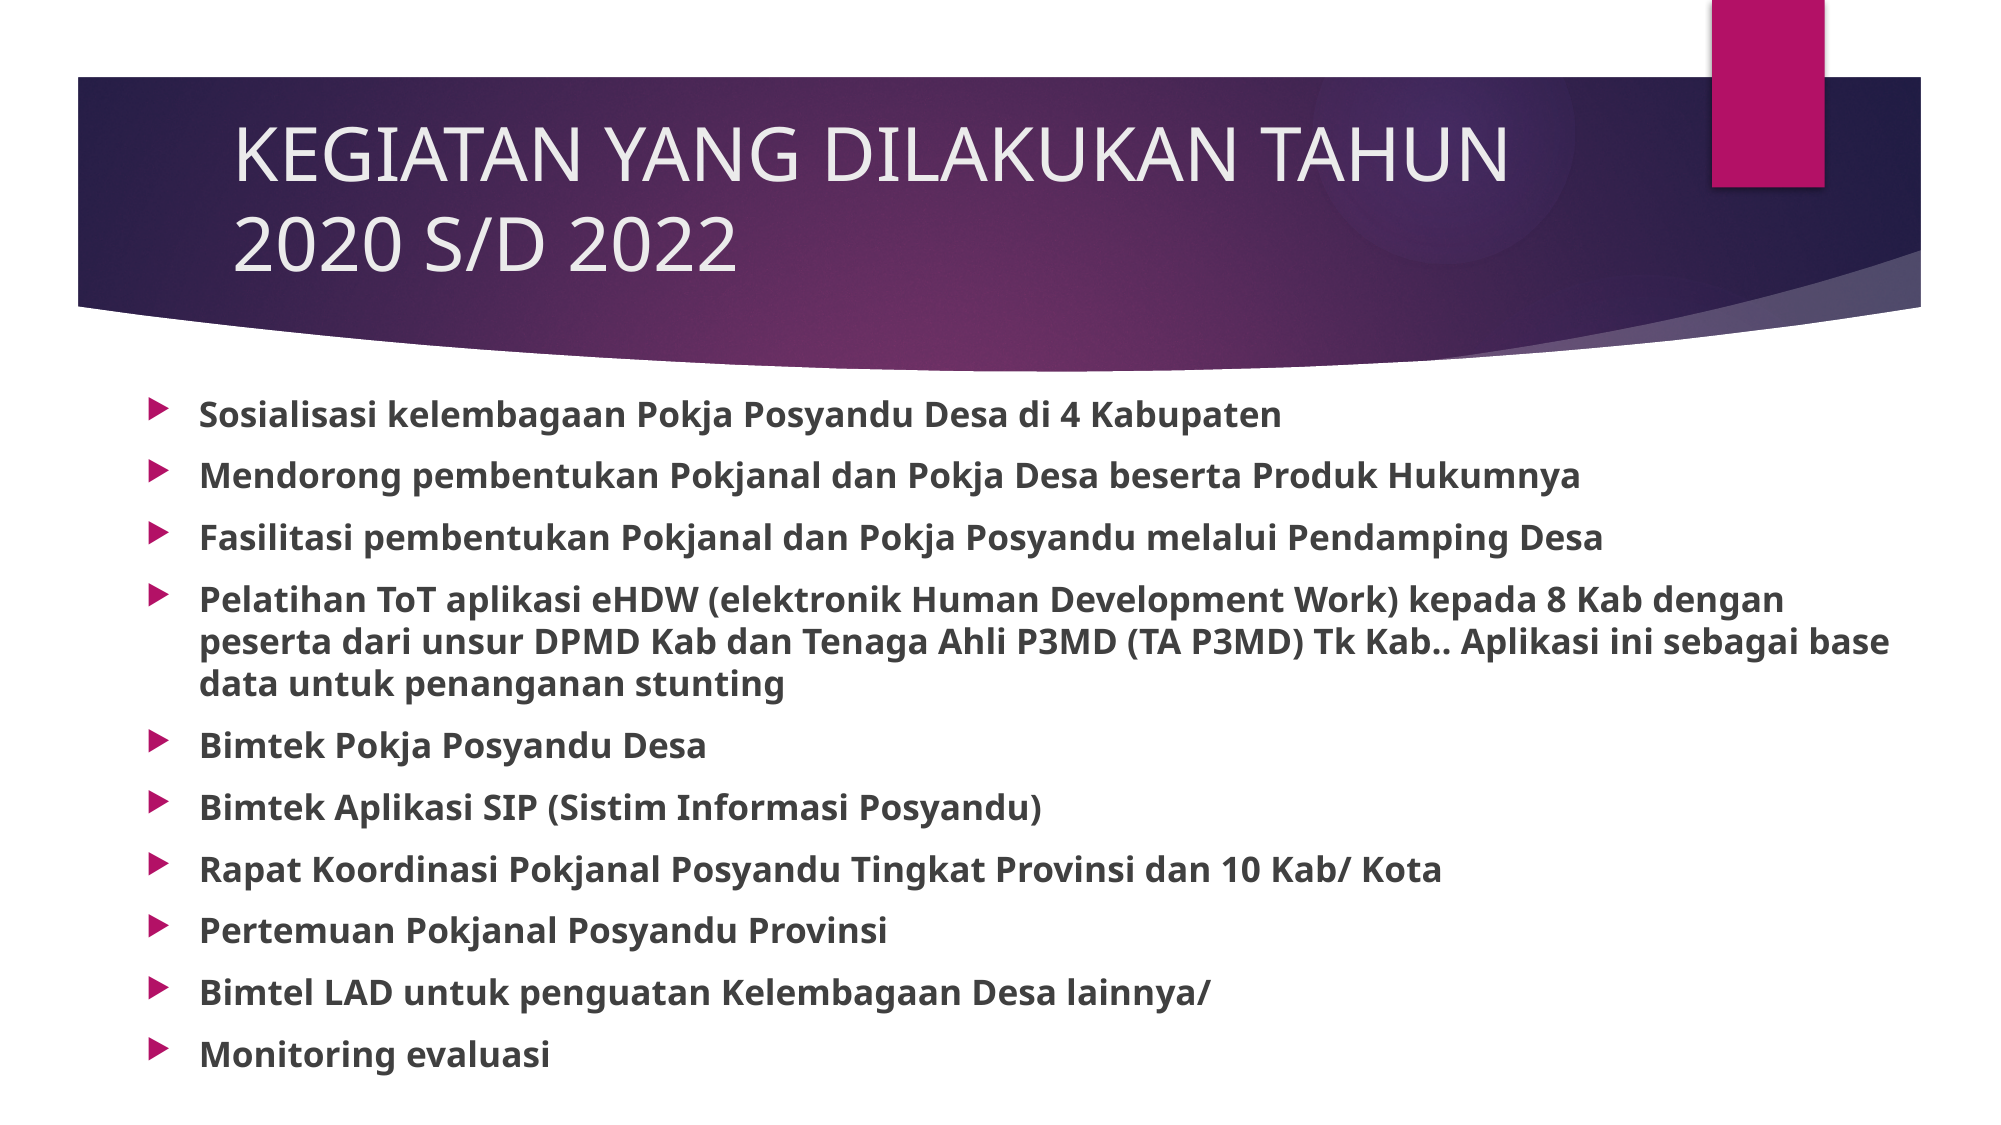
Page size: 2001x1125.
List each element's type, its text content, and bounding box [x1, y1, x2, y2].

list Sosialisasi kelembagaan Pokja Posyandu Desa di 4 Kabupaten Mendorong pembentukan Pokjanal dan Pokja Desa beserta Produk Hukumnya Fasilitasi pembentukan Pokjanal dan Pokja Posyandu melalui Pendamping Desa Pelatihan ToT aplikasi eHDW (elektronik Human Development Work) kepada 8 Kab dengan peserta dari unsur DPMD Kab dan Tenaga Ahli P3MD (TA P3MD) Tk Kab.. Aplikasi ini sebagai base data untuk penanganan stunting Bimtek Pokja Posyandu Desa Bimtek Aplikasi SIP (Sistim Informasi Posyandu) Rapat Koordinasi Pokjanal Posyandu Tingkat Provinsi dan 10 Kab/ Kota Pertemuan Pokjanal Posyandu Provinsi Bimtel LAD untuk penguatan Kelembagaan Desa lainnya/ Monitoring evaluasi [130, 384, 1915, 1084]
title KEGIATAN YANG DILAKUKAN TAHUN 2020 S/D 2022 [217, 102, 1686, 290]
